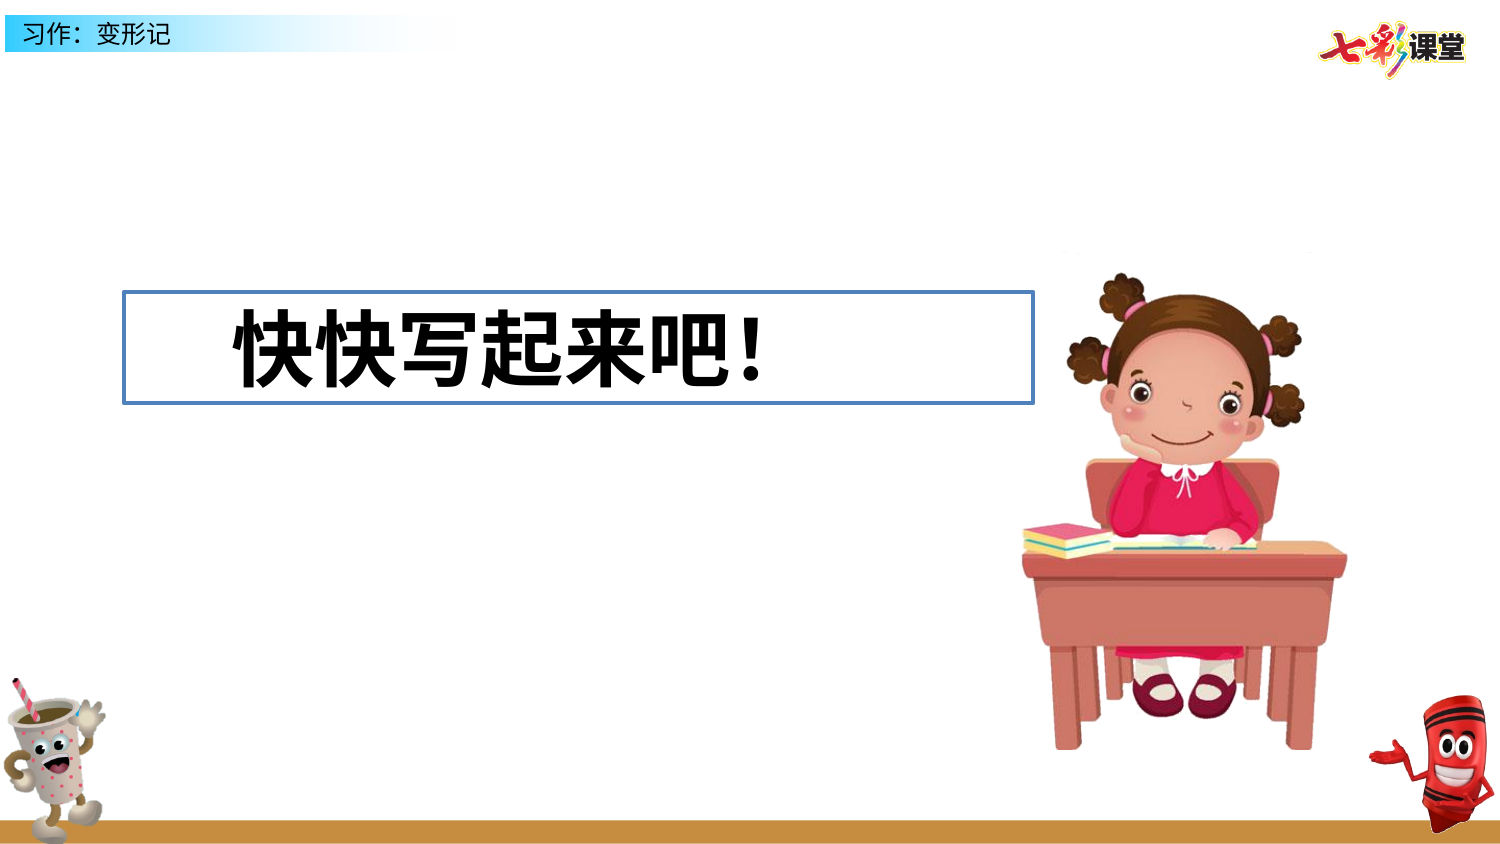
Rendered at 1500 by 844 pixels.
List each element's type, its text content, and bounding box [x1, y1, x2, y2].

text_box 快快写起来吧！ [122, 290, 1004, 405]
picture [1364, 678, 1500, 844]
picture [1009, 252, 1353, 750]
picture [0, 678, 143, 844]
picture [1316, 20, 1468, 80]
